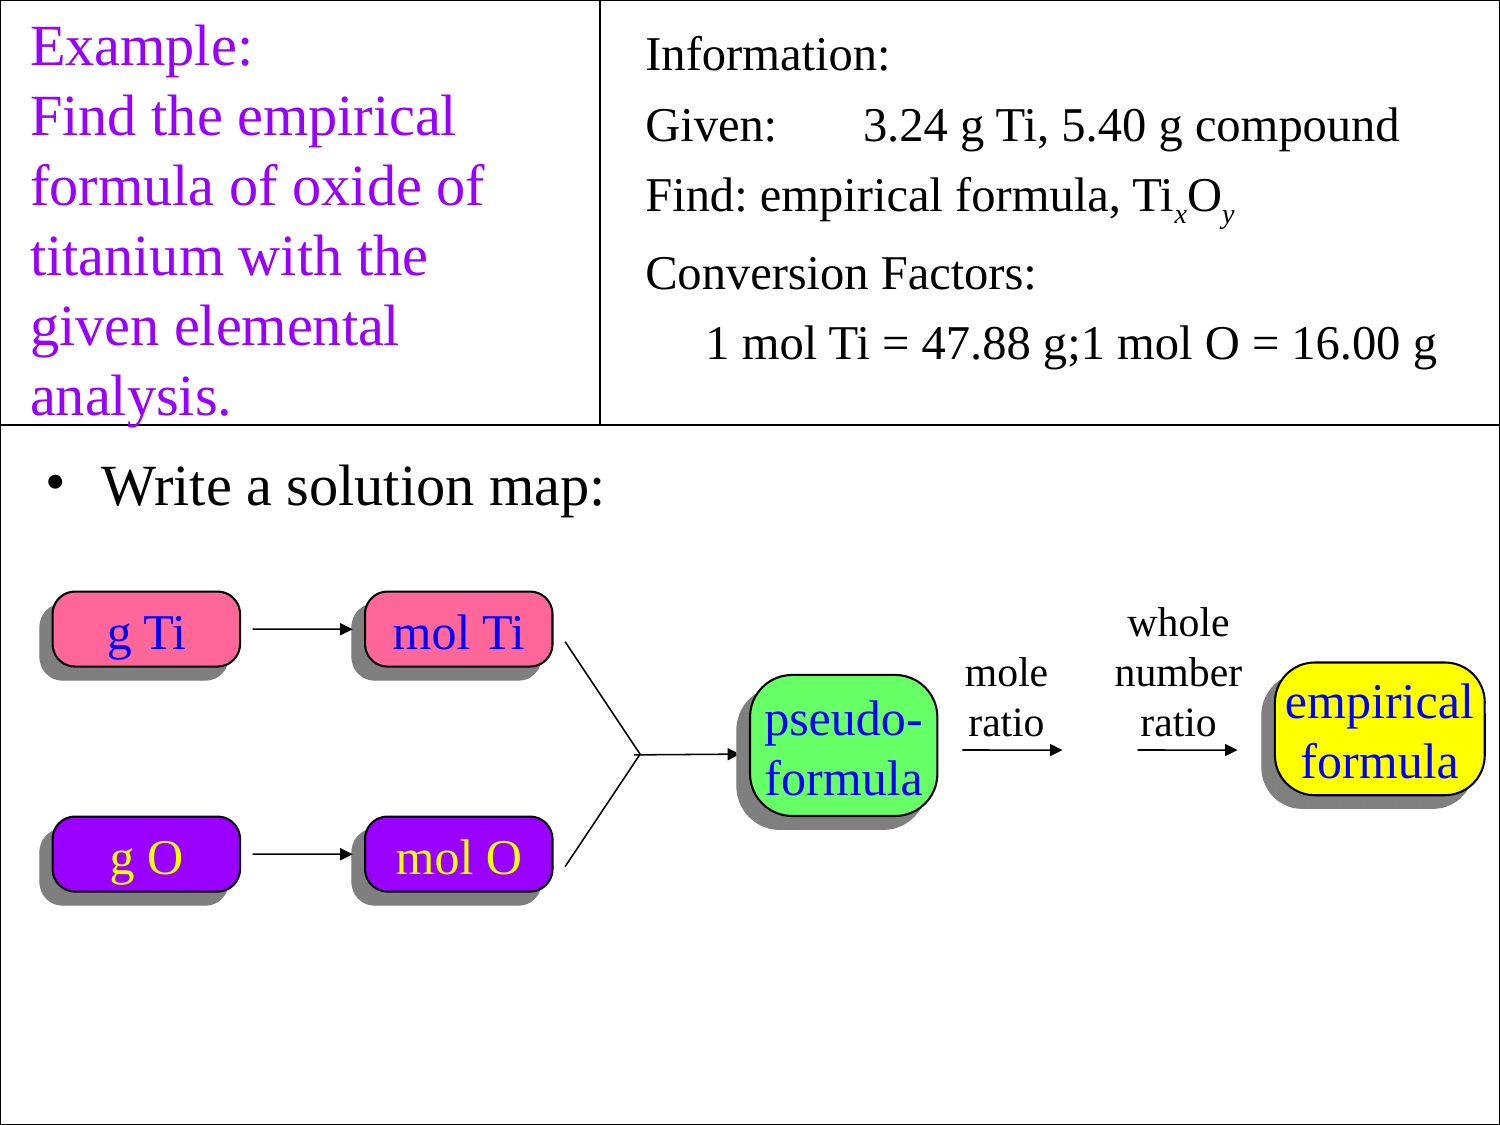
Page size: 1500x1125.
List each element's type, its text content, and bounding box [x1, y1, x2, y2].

text_box mol O [365, 816, 553, 892]
text_box Example: Find the empirical formula of oxide of titanium with the given elemental analysis. [0, 0, 600, 425]
text_box Information: Given: 3.24 g Ti, 5.40 g compound Find: empirical formula, TixOy Conversion Factors: 1 mol Ti = 47.88 g;1 mol O = 16.00 g [600, 0, 1500, 425]
text_box empirical formula [1274, 662, 1485, 796]
text_box Write a solution map: [0, 425, 1500, 1125]
text_box g O [52, 816, 241, 892]
text_box pseudo- formula [750, 674, 938, 817]
text_box mole ratio [950, 637, 1064, 753]
text_box whole number ratio [1099, 587, 1258, 753]
text_box [252, 623, 353, 636]
text_box [633, 748, 737, 761]
text_box [252, 848, 353, 861]
text_box mol Ti [365, 591, 553, 667]
text_box g Ti [52, 591, 241, 667]
